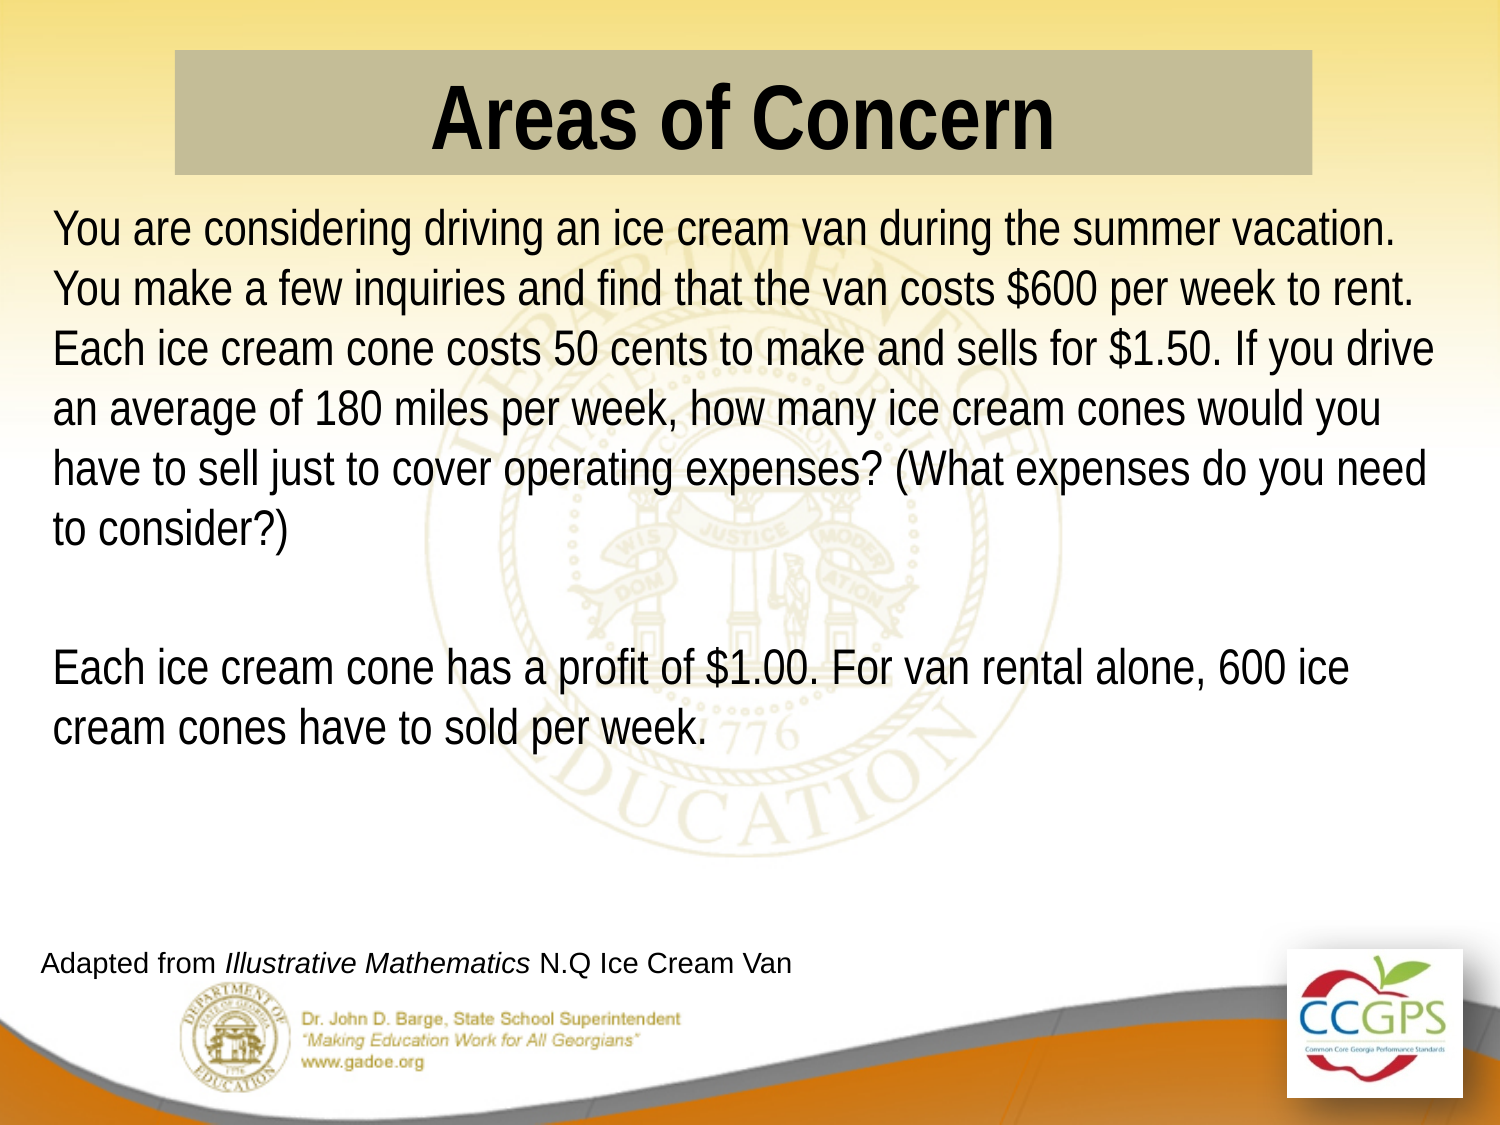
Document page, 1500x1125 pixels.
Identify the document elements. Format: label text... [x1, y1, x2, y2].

title Areas of Concern [174, 49, 1313, 176]
text_box Adapted from Illustrative Mathematics N.Q Ice Cream Van [25, 937, 808, 988]
picture [0, 0, 1500, 1125]
list You are considering driving an ice cream van during the summer vacation. You make a few inquiries and find that the van costs $600 per week to rent. Each ice cream cone costs 50 cents to make and sells for $1.50. If you drive an average of 180 miles per week, how many ice cream cones would you have to sell just to cover operating expenses? (What expenses do you need to consider?) Each ice cream cone has a profit of $1.00. For van rental alone, 600 ice cream cones have to sold per week. [37, 187, 1463, 951]
